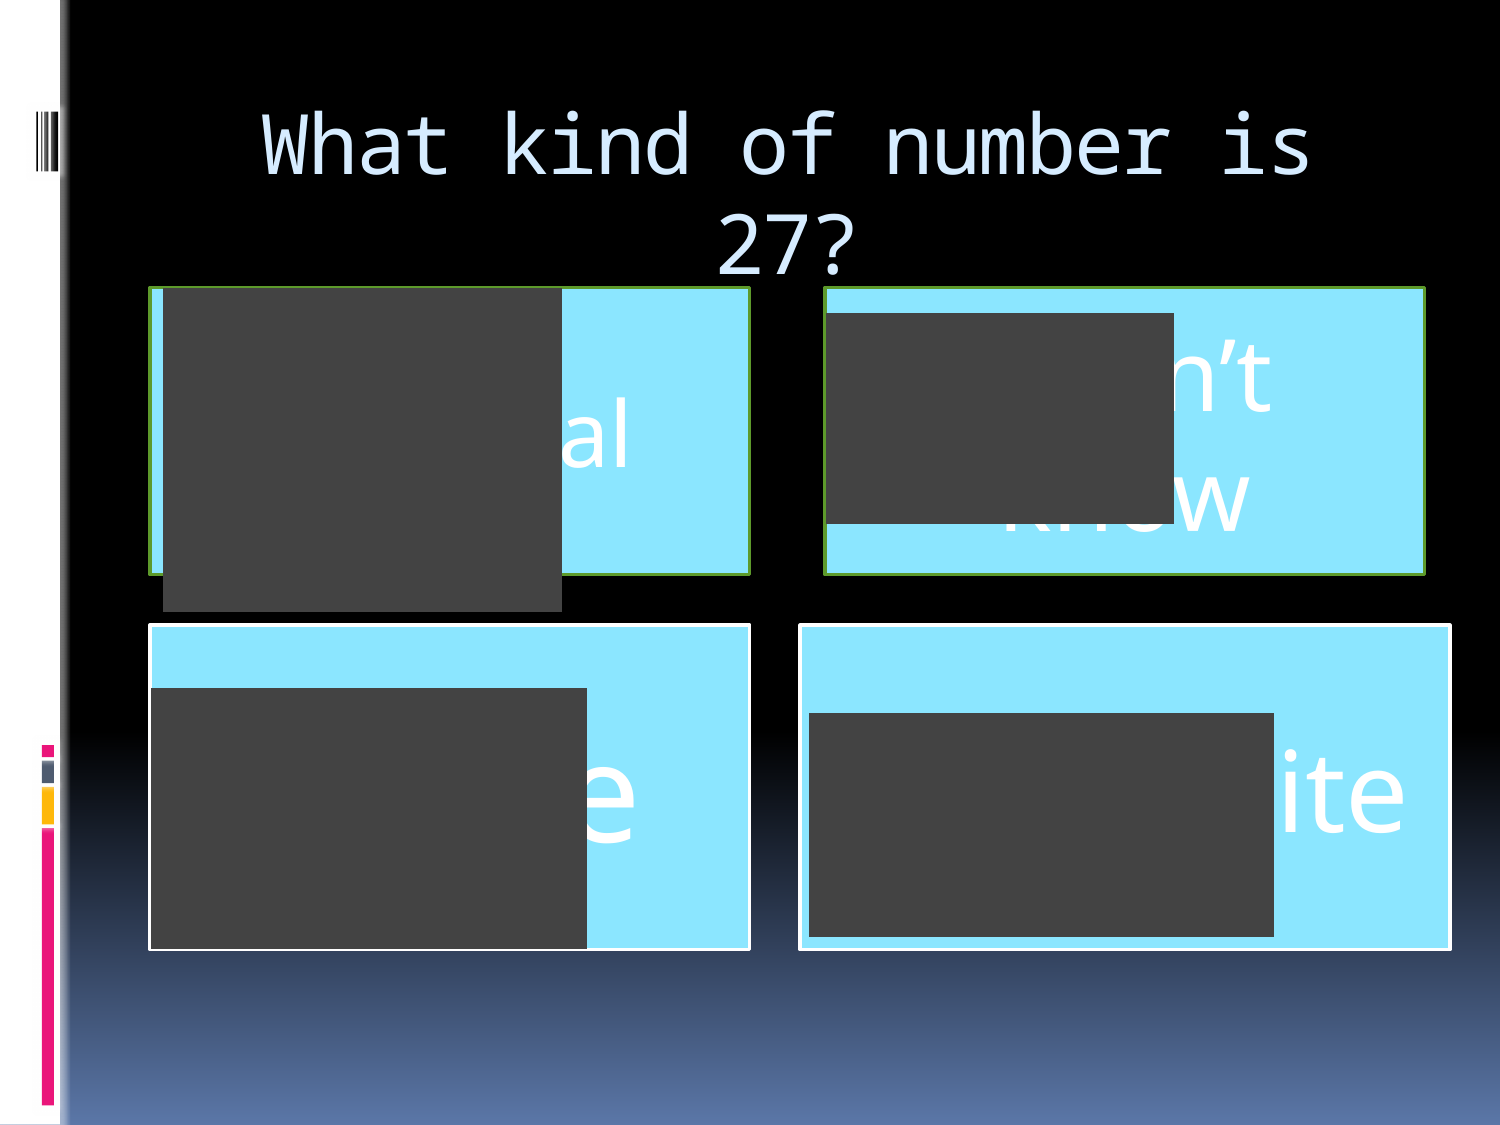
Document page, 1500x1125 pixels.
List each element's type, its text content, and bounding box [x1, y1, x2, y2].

picture [824, 312, 1176, 526]
picture [807, 711, 1276, 938]
text_box Factorial [148, 286, 153, 576]
picture [149, 687, 588, 951]
text_box I don’t know [823, 286, 1426, 576]
title What kind of number is 27? [150, 83, 1425, 234]
picture [161, 287, 563, 613]
text_box Prime [148, 623, 751, 951]
text_box Factorial [572, 286, 751, 576]
text_box Composite [798, 623, 1452, 951]
